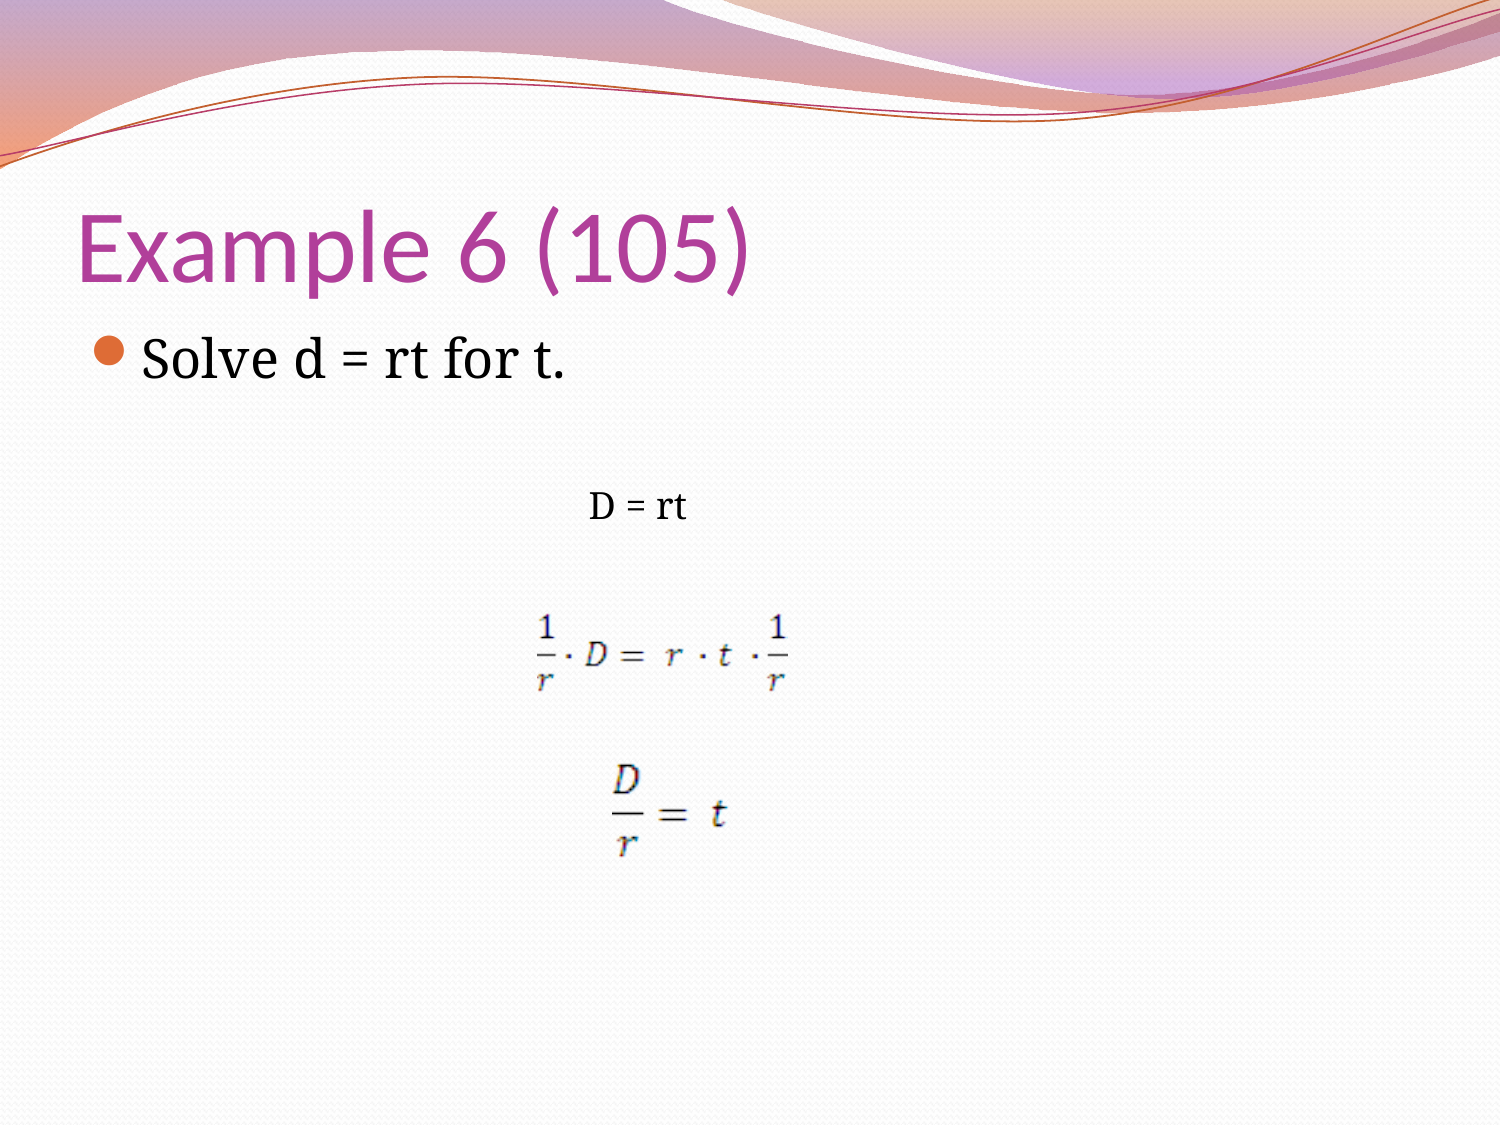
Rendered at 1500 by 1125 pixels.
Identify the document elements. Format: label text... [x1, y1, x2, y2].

text_box [0, 0, 1500, 75]
list Solve d = rt for t. [75, 317, 1425, 1038]
title Example 6 (105) [75, 115, 1425, 303]
picture [537, 612, 788, 702]
picture [612, 762, 738, 867]
text_box D = rt [573, 474, 702, 535]
